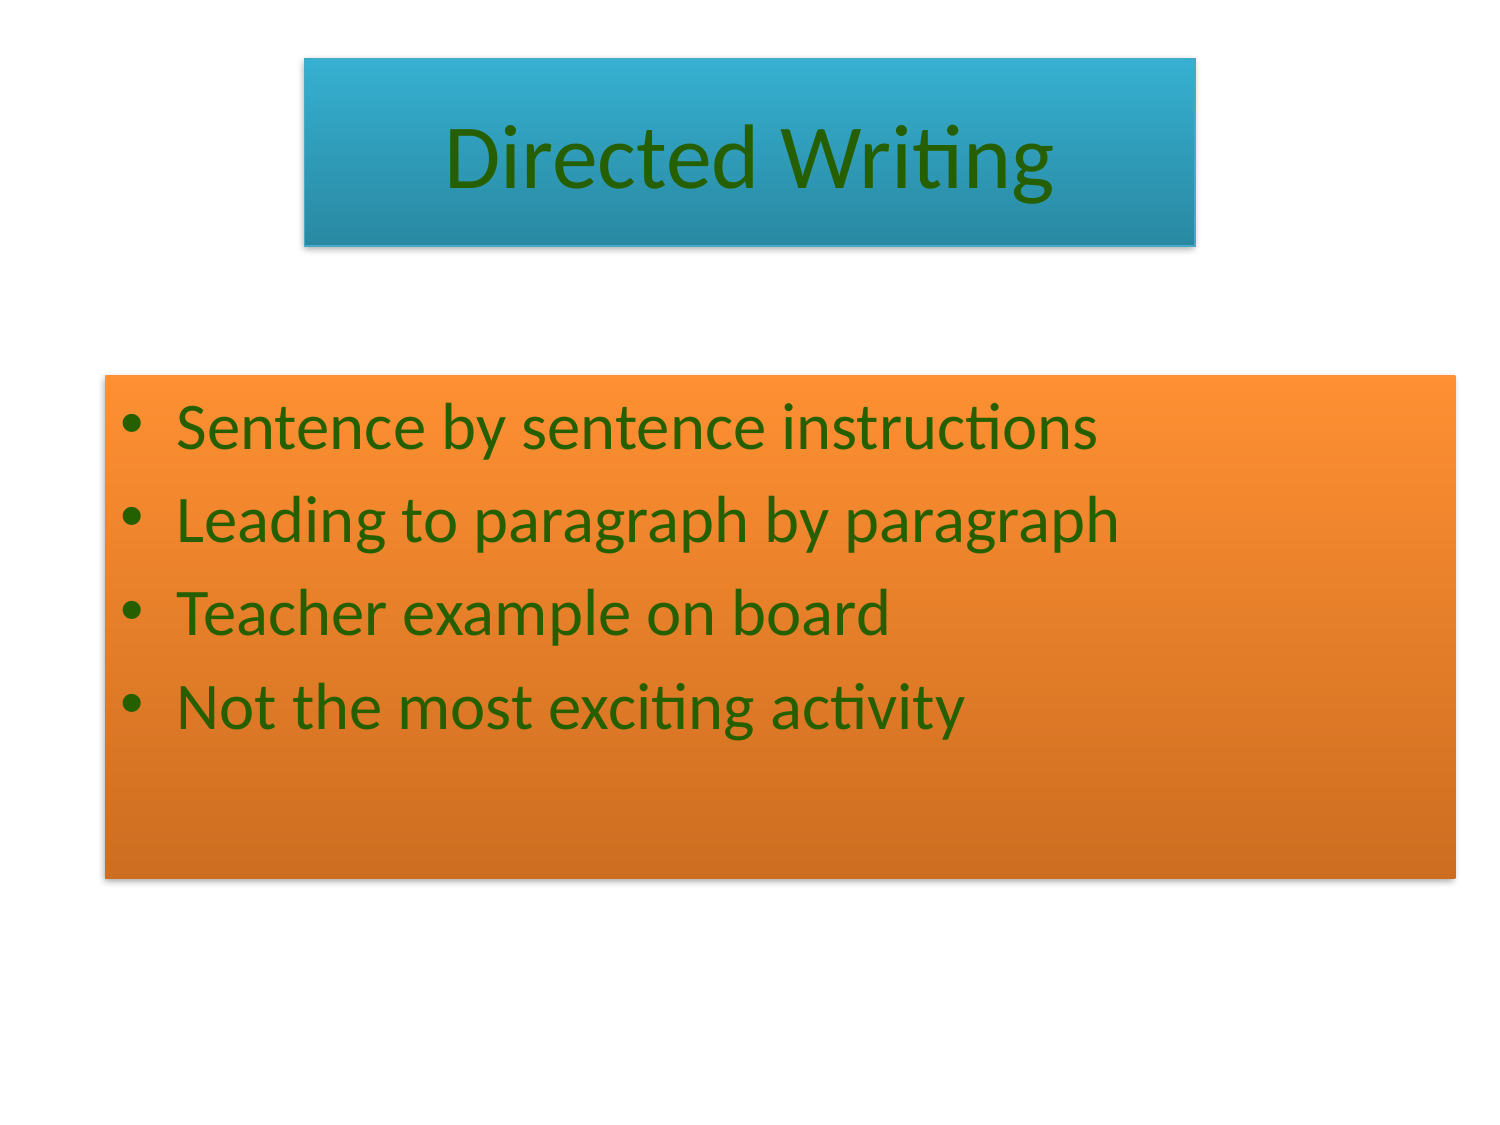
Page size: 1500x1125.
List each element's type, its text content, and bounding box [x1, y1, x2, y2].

list Sentence by sentence instructions Leading to paragraph by paragraph Teacher example on board Not the most exciting activity [105, 374, 1456, 880]
title Directed Writing [304, 58, 1196, 247]
